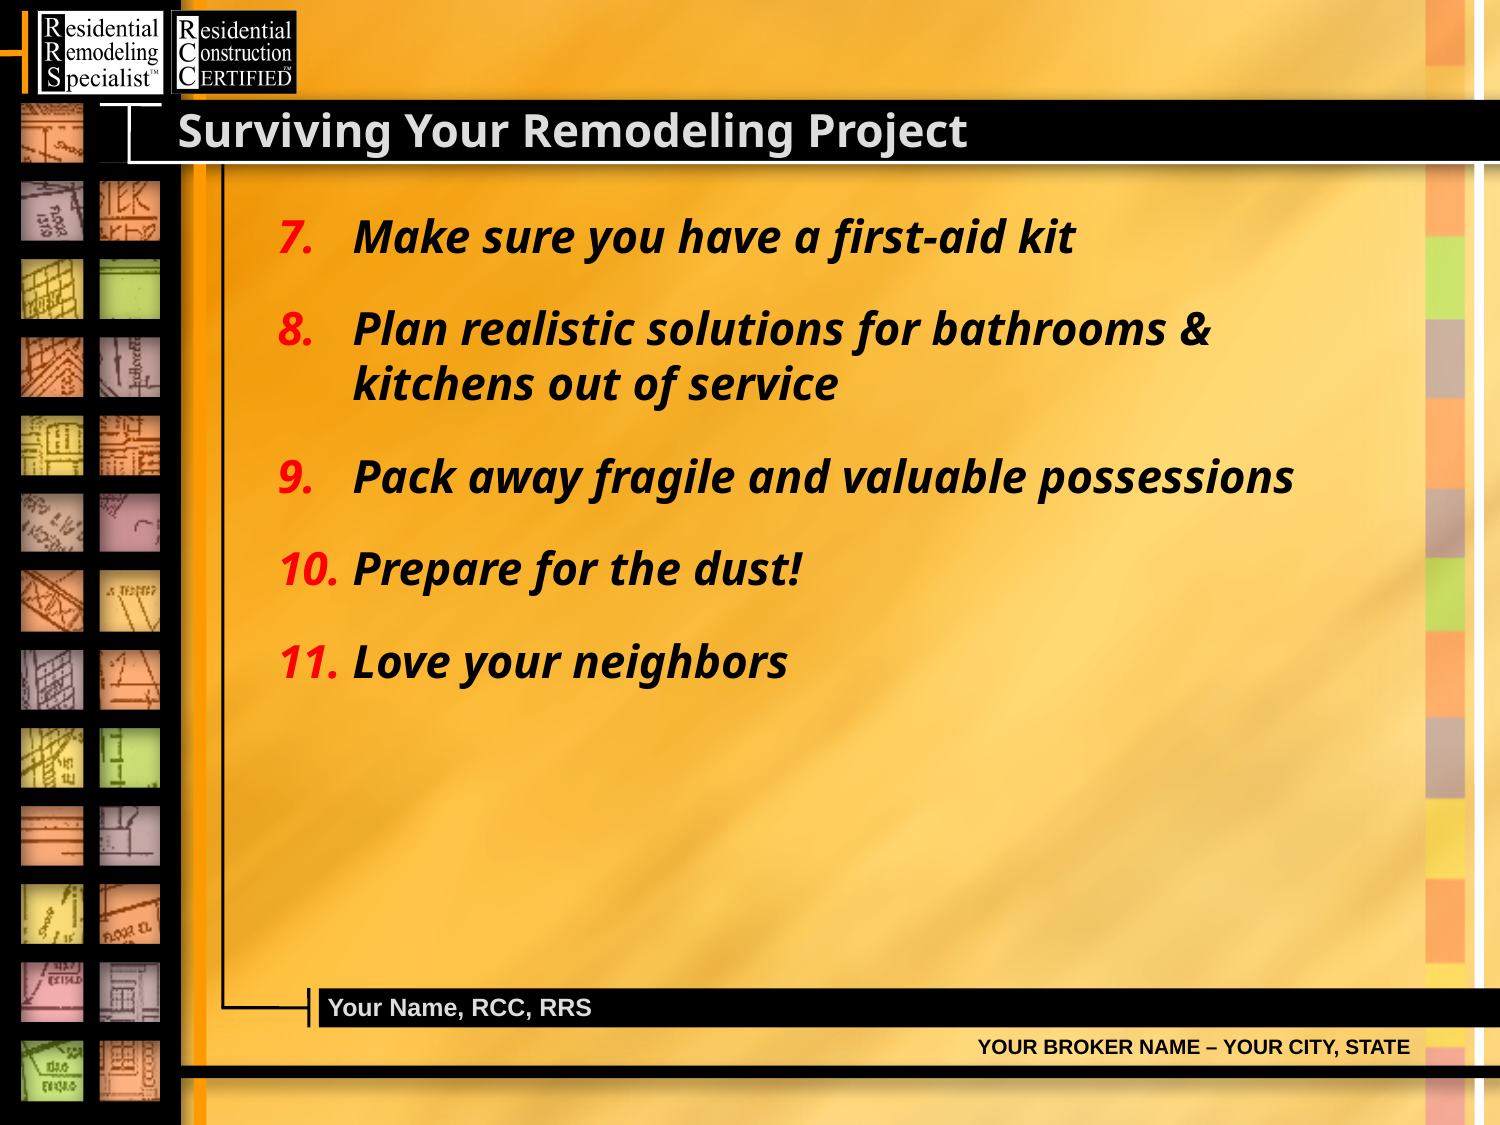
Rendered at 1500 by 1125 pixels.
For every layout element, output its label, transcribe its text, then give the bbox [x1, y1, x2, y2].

title Surviving Your Remodeling Project [162, 99, 1475, 160]
picture [1484, 165, 1500, 988]
picture [181, 165, 193, 1065]
picture [21, 494, 83, 551]
picture [100, 963, 160, 1022]
picture [21, 103, 83, 162]
list Make sure you have a first-aid kit Plan realistic solutions for bathrooms & kitchens out of service Pack away fragile and valuable possessions Prepare for the dust! Love your neighbors [262, 200, 1400, 975]
picture [100, 416, 160, 475]
picture [100, 807, 160, 865]
picture [207, 165, 1474, 1065]
picture [100, 650, 160, 709]
picture [100, 885, 160, 943]
picture [21, 181, 83, 240]
picture [21, 416, 83, 475]
picture [1484, 0, 1500, 99]
picture [21, 650, 83, 709]
picture [21, 1041, 83, 1101]
picture [37, 10, 164, 95]
picture [1484, 1079, 1500, 1125]
picture [100, 338, 160, 397]
picture [21, 963, 83, 1022]
picture [100, 1041, 160, 1101]
picture [207, 1079, 1474, 1125]
picture [1484, 1028, 1500, 1065]
picture [100, 494, 160, 551]
footer Your Name, RCC, RRS [312, 984, 1413, 1025]
picture [21, 885, 83, 943]
picture [100, 181, 160, 240]
picture [181, 1079, 193, 1125]
picture [100, 571, 160, 631]
picture [21, 260, 83, 319]
picture [21, 338, 83, 397]
picture [21, 571, 83, 631]
picture [21, 729, 83, 787]
picture [100, 260, 160, 319]
picture [171, 0, 1474, 99]
picture [100, 729, 160, 787]
picture [21, 807, 83, 865]
